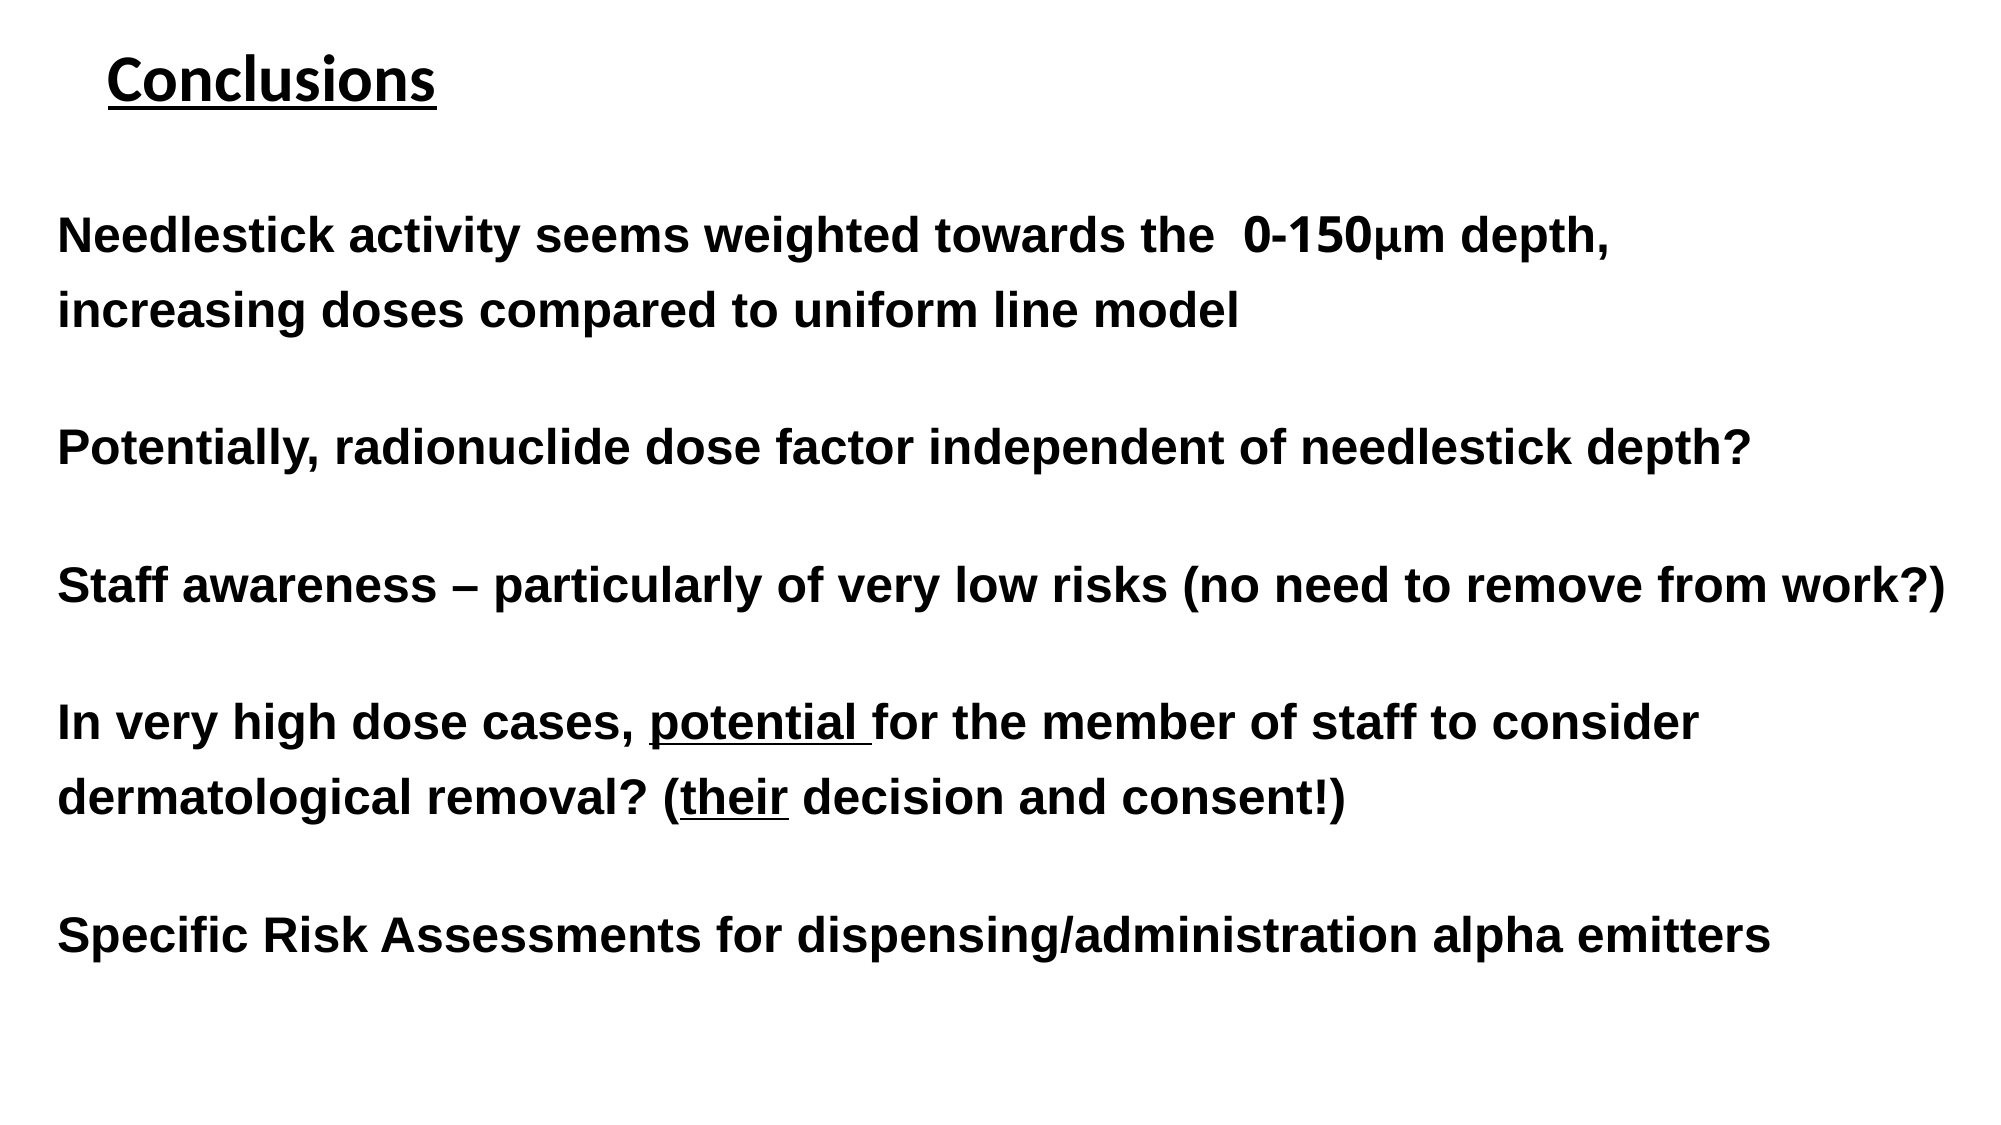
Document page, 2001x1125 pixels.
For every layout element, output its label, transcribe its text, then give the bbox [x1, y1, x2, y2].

text_box Conclusions [93, 27, 452, 122]
text_box Needlestick activity seems weighted towards the 0-150µm depth, increasing doses compared to uniform line model Potentially, radionuclide dose factor independent of needlestick depth? Staff awareness – particularly of very low risks (no need to remove from work?) In very high dose cases, potential for the member of staff to consider dermatological removal? (their decision and consent!) Specific Risk Assessments for dispensing/administration alpha emitters [42, 179, 1987, 1125]
